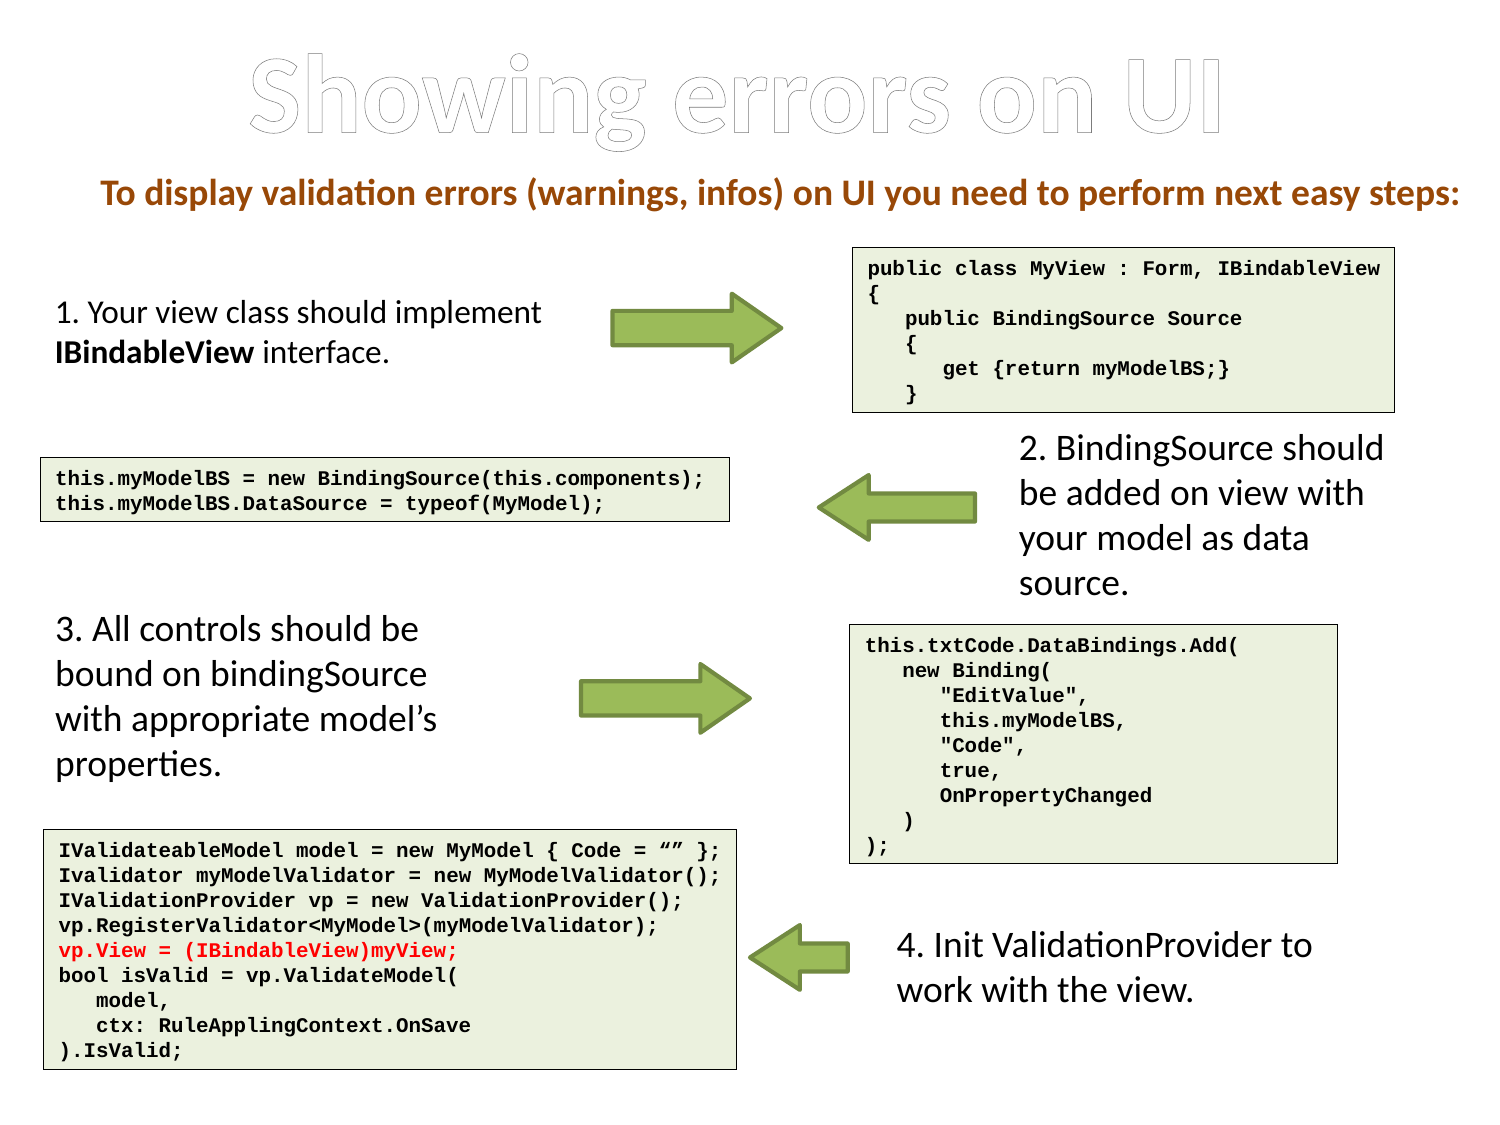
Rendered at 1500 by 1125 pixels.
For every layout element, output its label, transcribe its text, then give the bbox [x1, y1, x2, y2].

text_box this.txtCode.DataBindings.Add( new Binding( "EditValue", this.myModelBS, "Code", true, OnPropertyChanged ) ); [849, 624, 1338, 864]
text_box 1. Your view class should implement IBindableView interface. [40, 282, 588, 378]
text_box 4. Init ValidationProvider to work with the view. [881, 912, 1375, 1018]
text_box Showing errors on UI [233, 12, 1243, 160]
text_box 2. BindingSource should be added on view with your model as data source. [1004, 415, 1425, 610]
text_box IValidateableModel model = new MyModel { Code = “” }; Ivalidator myModelValidator = new MyModelValidator(); IValidationProvider vp = new ValidationProvider(); vp.RegisterValidator<MyModel>(myModelValidator); vp.View = (IBindableView)myView; bool isValid = vp.ValidateModel( model, ctx: RuleApplingContext.OnSave ).IsValid; [43, 829, 737, 1070]
text_box public class MyView : Form, IBindableView { public BindingSource Source { get {return myModelBS;} } [852, 247, 1395, 413]
text_box [610, 291, 784, 365]
text_box [578, 662, 753, 735]
text_box To display validation errors (warnings, infos) on UI you need to perform next easy steps: [85, 160, 1478, 221]
text_box 3. All controls should be bound on bindingSource with appropriate model’s properties. [40, 596, 512, 791]
text_box [816, 473, 978, 542]
text_box [747, 923, 850, 992]
text_box this.myModelBS = new BindingSource(this.components); this.myModelBS.DataSource = typeof(MyModel); [40, 457, 730, 522]
